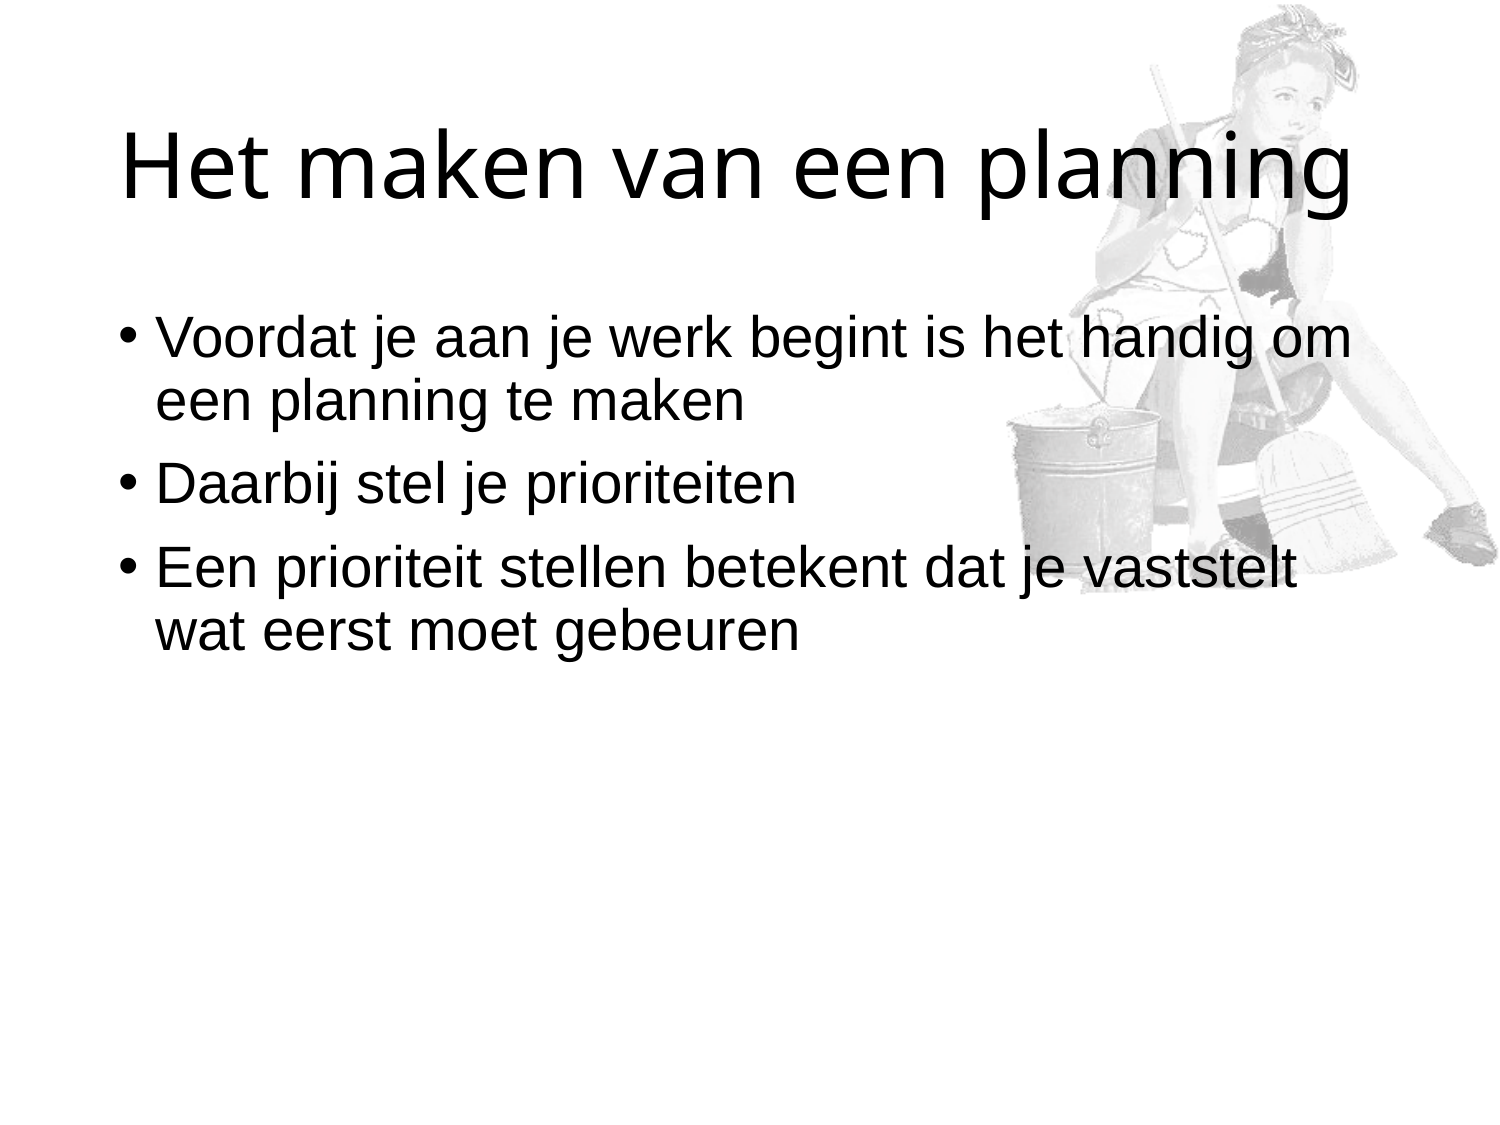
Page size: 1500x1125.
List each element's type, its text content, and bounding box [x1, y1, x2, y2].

title Het maken van een planning [103, 59, 1005, 278]
list Voordat je aan je werk begint is het handig om een planning te maken Daarbij stel je prioriteiten Een prioriteit stellen betekent dat je vaststelt wat eerst moet gebeuren [103, 299, 1397, 1014]
picture [1005, 2, 1500, 596]
